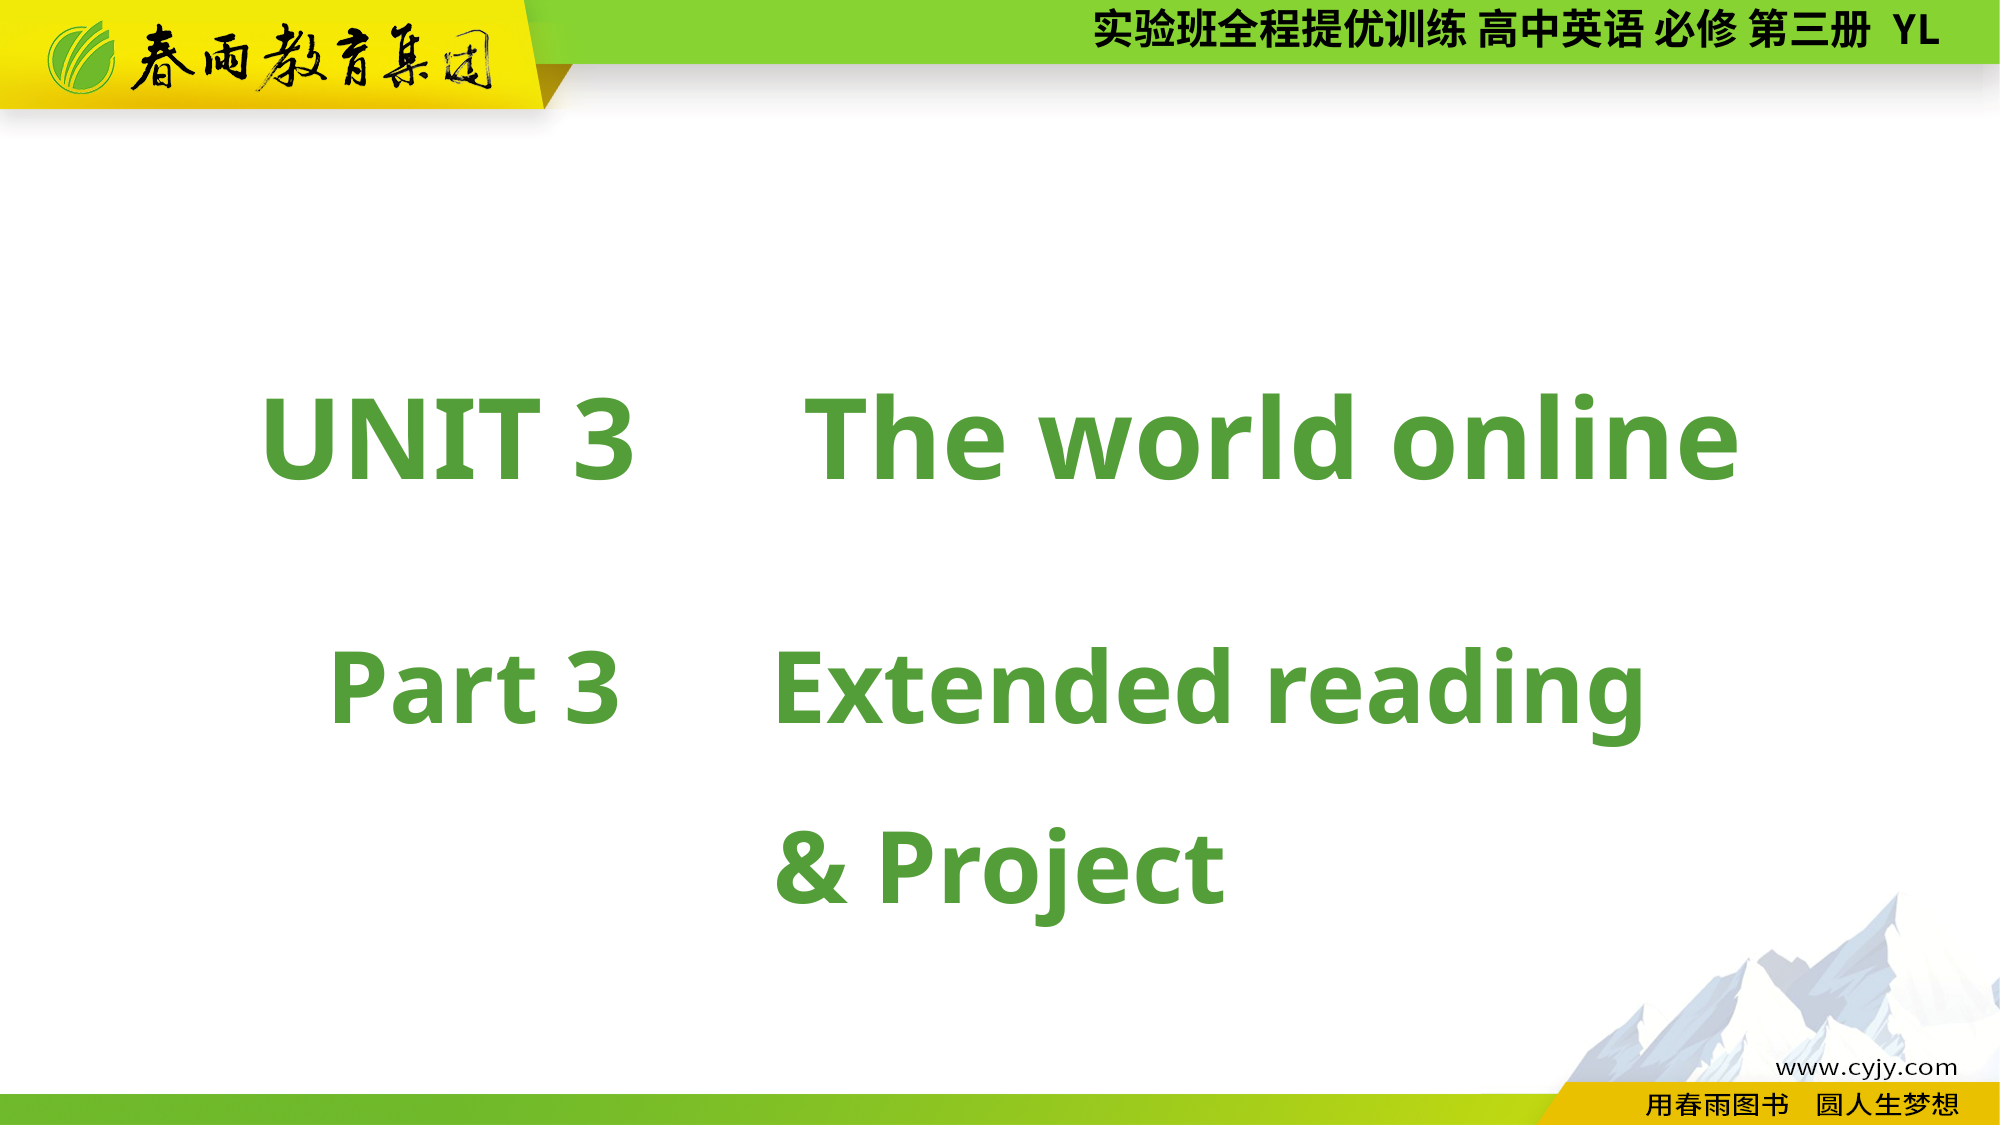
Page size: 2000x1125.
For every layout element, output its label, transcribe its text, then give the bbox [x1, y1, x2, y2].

text_box Part 3 Extended reading & Project [55, 555, 1946, 931]
picture [0, 0, 2000, 1125]
text_box UNIT 3 The world online [54, 291, 1946, 510]
